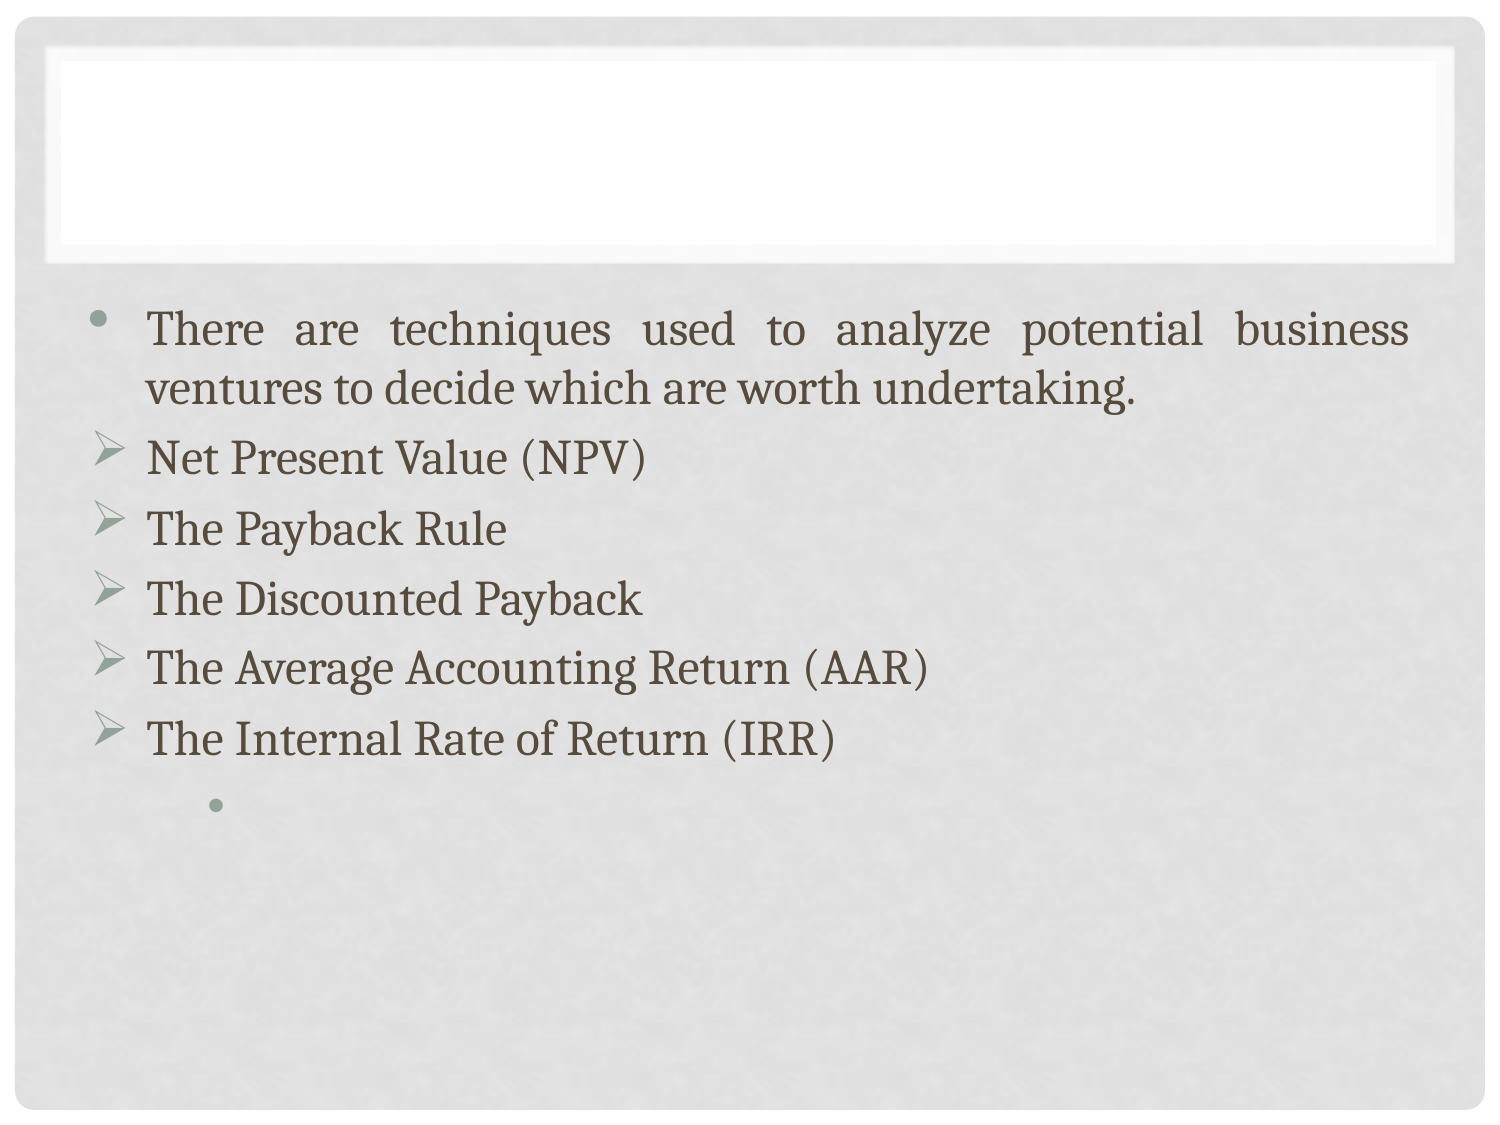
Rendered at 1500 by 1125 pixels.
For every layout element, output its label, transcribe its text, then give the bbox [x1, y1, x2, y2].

list There are techniques used to analyze potential business ventures to decide which are worth undertaking. Net Present Value (NPV) The Payback Rule The Discounted Payback The Average Accounting Return (AAR) The Internal Rate of Return (IRR) [75, 287, 1425, 1005]
